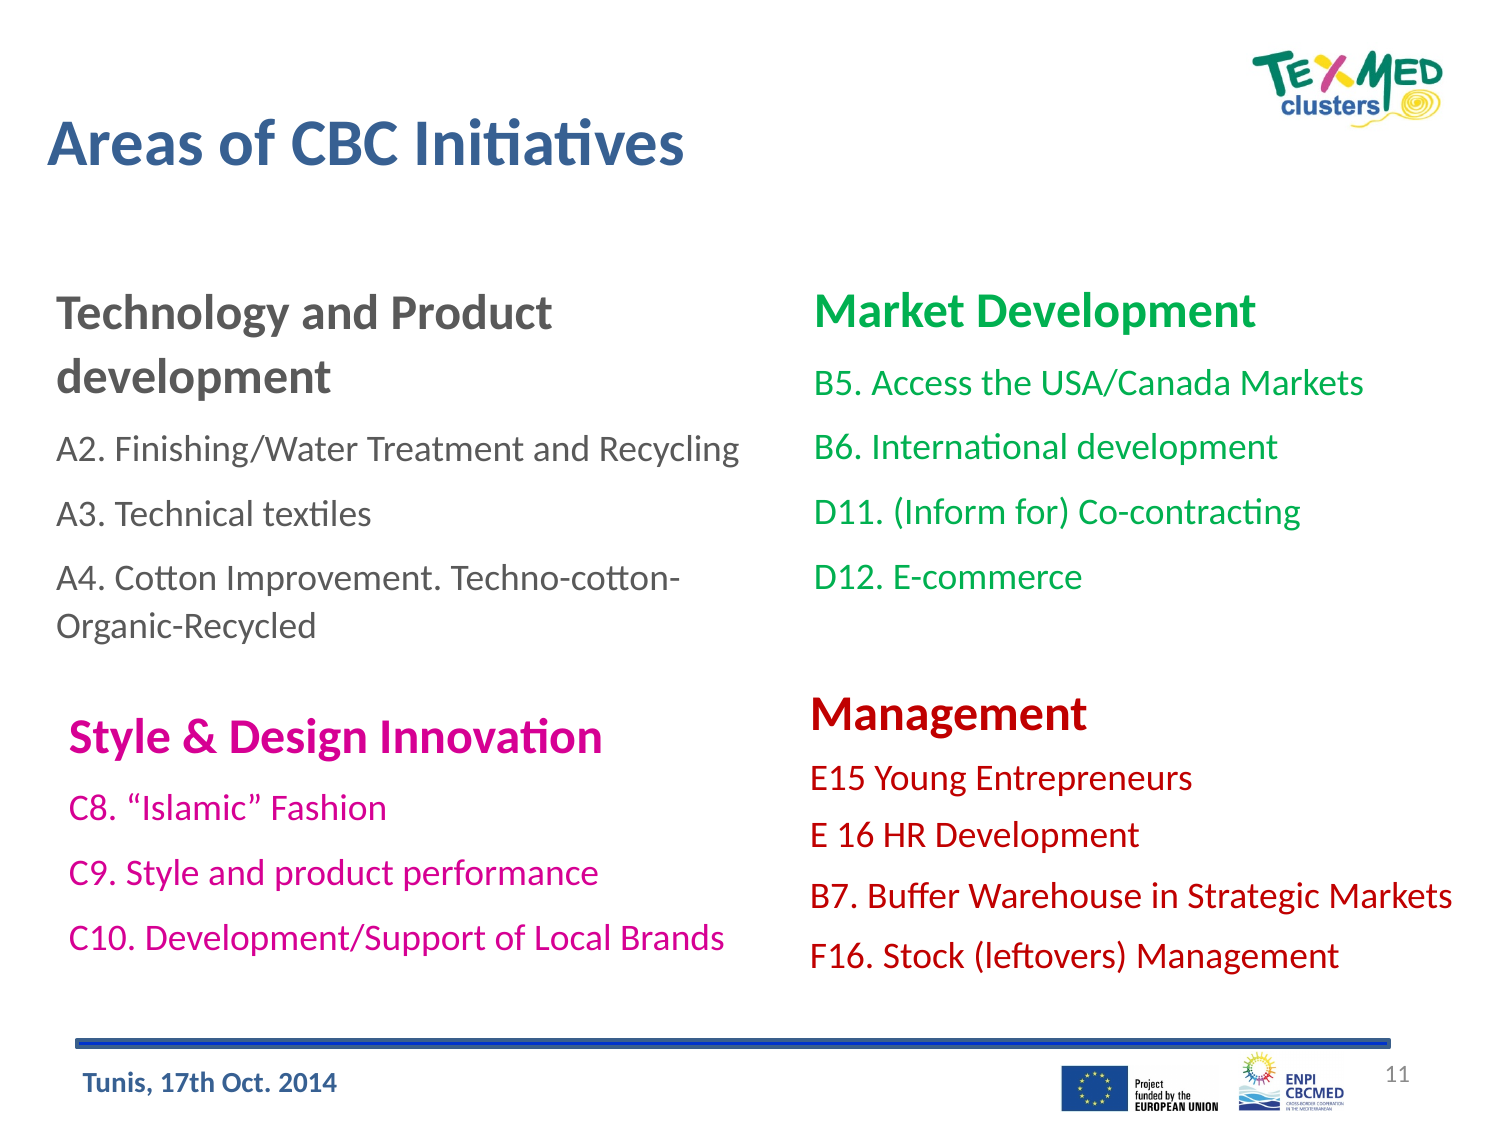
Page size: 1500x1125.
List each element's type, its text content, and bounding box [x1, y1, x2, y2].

text_box Technology and Product development A2. Finishing/Water Treatment and Recycling A3. Technical textiles A4. Cotton Improvement. Techno-cotton-Organic-Recycled [41, 268, 792, 654]
picture [1238, 1051, 1344, 1111]
text_box [75, 1038, 1391, 1049]
text_box Market Development B5. Access the USA/Canada Markets B6. International development D11. (Inform for) Co-contracting D12. E-commerce [799, 266, 1380, 605]
text_box Style & Design Innovation C8. “Islamic” Fashion C9. Style and product performance C10. Development/Support of Local Brands [0, 691, 741, 966]
title Areas of CBC Initiatives [32, 44, 1383, 233]
text_box Management E15 Young Entrepreneurs E 16 HR Development B7. Buffer Warehouse in Strategic Markets F16. Stock (leftovers) Management [795, 672, 1469, 984]
text_box Tunis, 17th Oct. 2014 [67, 1056, 552, 1106]
picture [1245, 42, 1447, 134]
slide_number 11 [1074, 1042, 1425, 1103]
picture [1060, 1065, 1219, 1112]
